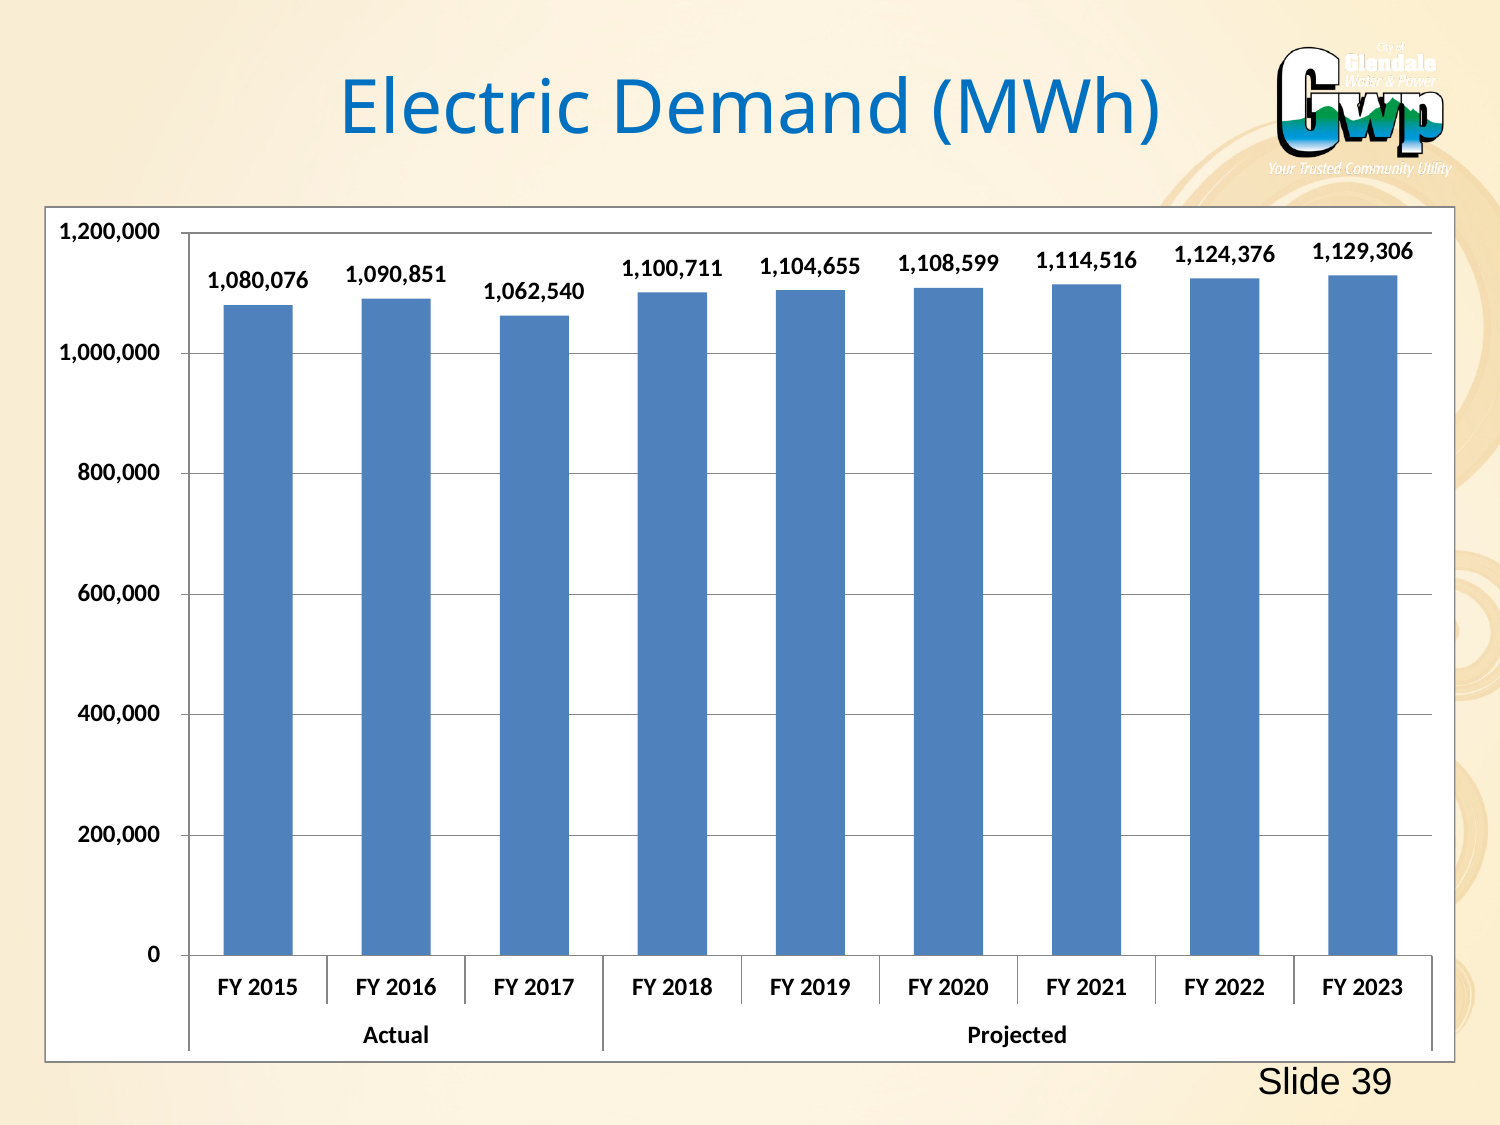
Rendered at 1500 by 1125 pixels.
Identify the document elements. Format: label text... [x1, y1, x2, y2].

text_box Slide 39 [1149, 1049, 1500, 1125]
title Electric Demand (MWh) [75, 37, 1425, 171]
picture [0, 0, 1500, 1125]
